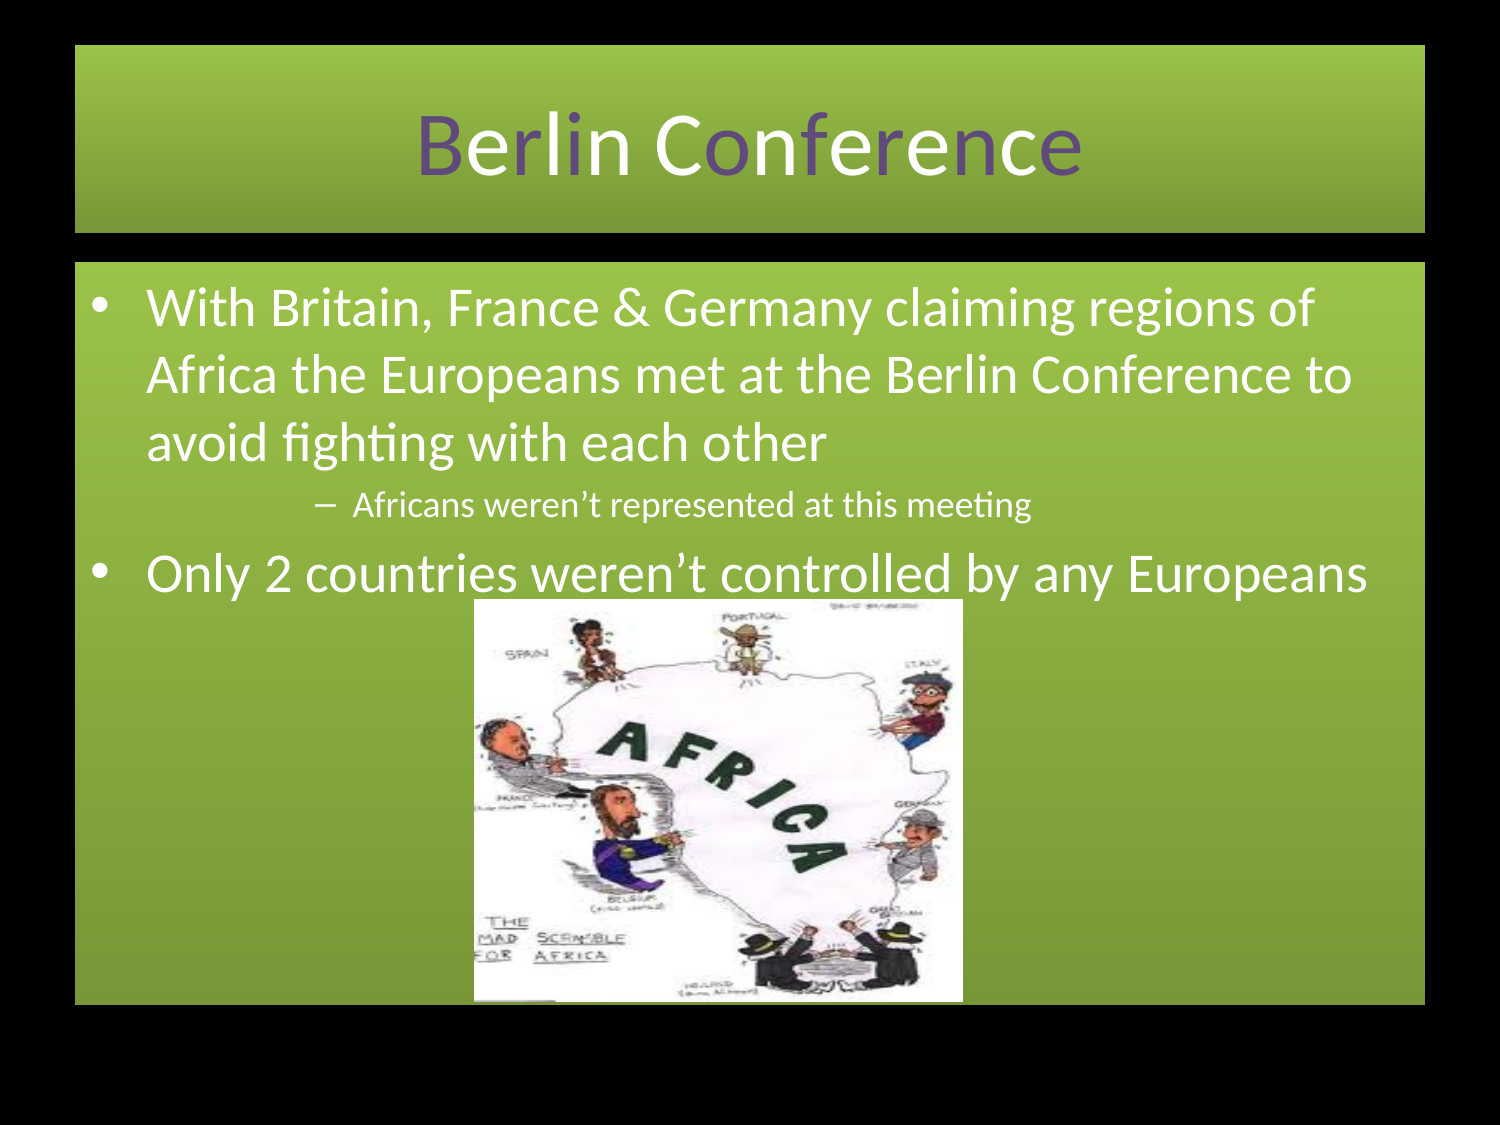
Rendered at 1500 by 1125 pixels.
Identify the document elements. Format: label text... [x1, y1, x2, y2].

list With Britain, France & Germany claiming regions of Africa the Europeans met at the Berlin Conference to avoid fighting with each other Africans weren’t represented at this meeting Only 2 countries weren’t controlled by any Europeans [75, 262, 1425, 1005]
title Berlin Conference [75, 45, 1425, 233]
picture [474, 599, 963, 1002]
